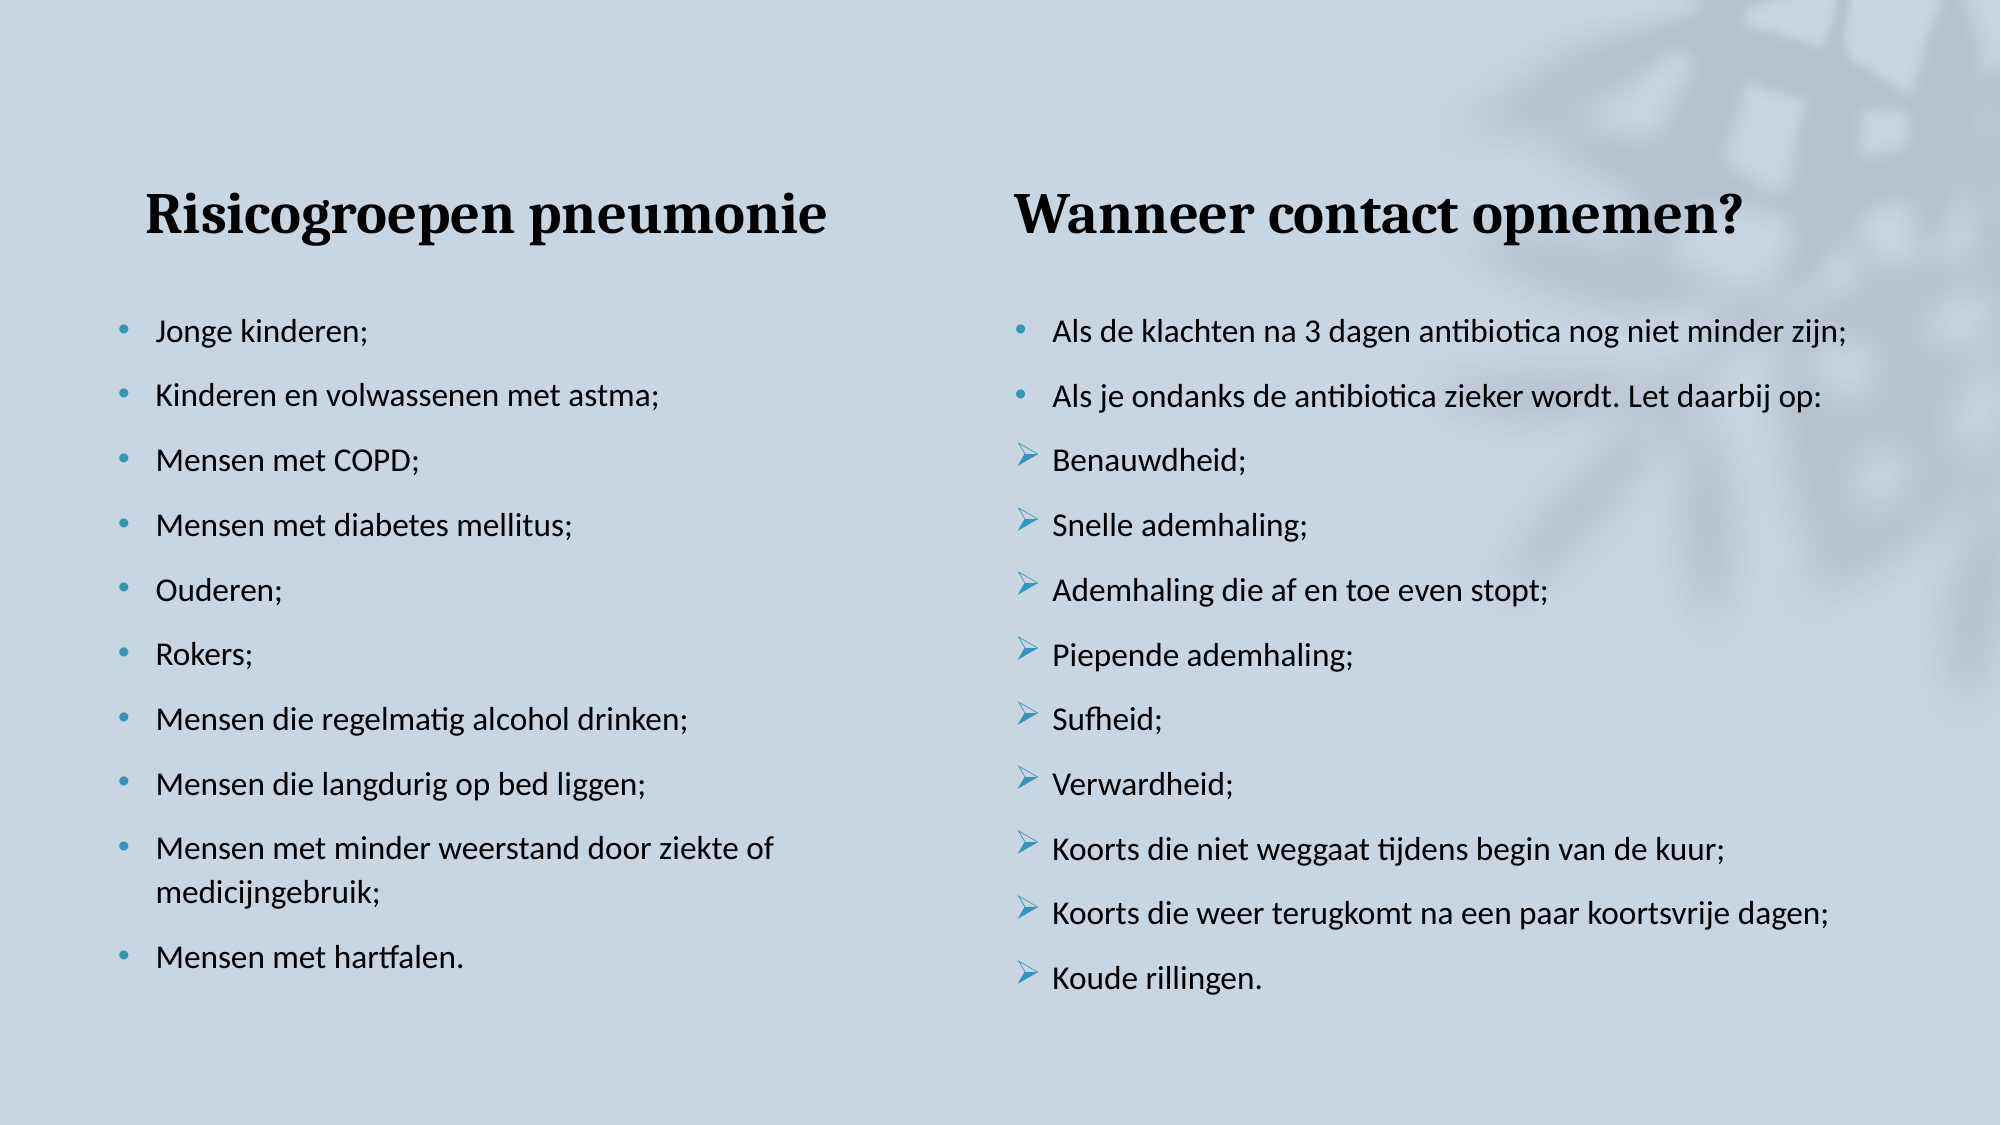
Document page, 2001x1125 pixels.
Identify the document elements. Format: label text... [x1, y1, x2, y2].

title Risicogroepen pneumonie [130, 101, 900, 297]
list Jonge kinderen; Kinderen en volwassenen met astma; Mensen met COPD; Mensen met diabetes mellitus; Ouderen; Rokers; Mensen die regelmatig alcohol drinken; Mensen die langdurig op bed liggen; Mensen met minder weerstand door ziekte of medicijngebruik; Mensen met hartfalen. [103, 297, 970, 986]
text_box Wanneer contact opnemen? [999, 101, 1825, 297]
text_box Als de klachten na 3 dagen antibiotica nog niet minder zijn; Als je ondanks de antibiotica zieker wordt. Let daarbij op: Benauwdheid; Snelle ademhaling; Ademhaling die af en toe even stopt; Piepende ademhaling; Sufheid; Verwardheid; Koorts die niet weggaat tijdens begin van de kuur; Koorts die weer terugkomt na een paar koortsvrije dagen; Koude rillingen. [999, 297, 1945, 986]
